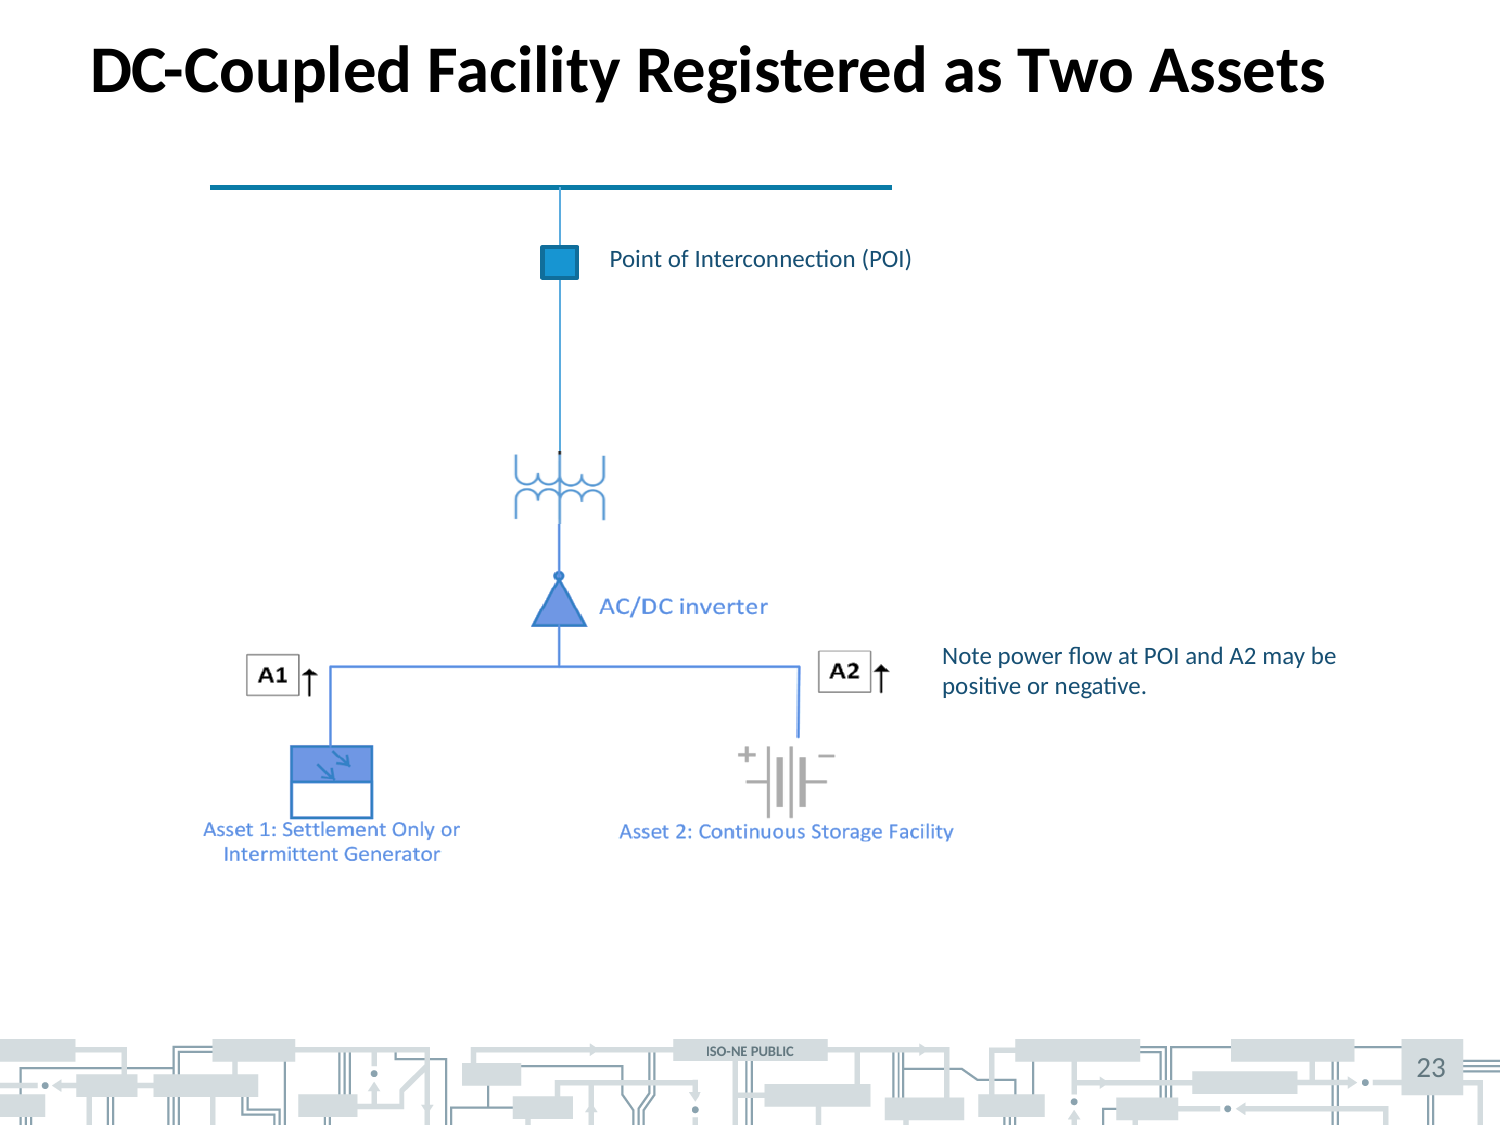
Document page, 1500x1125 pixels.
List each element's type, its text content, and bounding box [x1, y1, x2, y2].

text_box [174, 187, 1413, 863]
title DC-Coupled Facility Registered as Two Assets [75, 12, 1425, 200]
picture [0, 1031, 1500, 1125]
slide_number 23 [1400, 1044, 1463, 1088]
